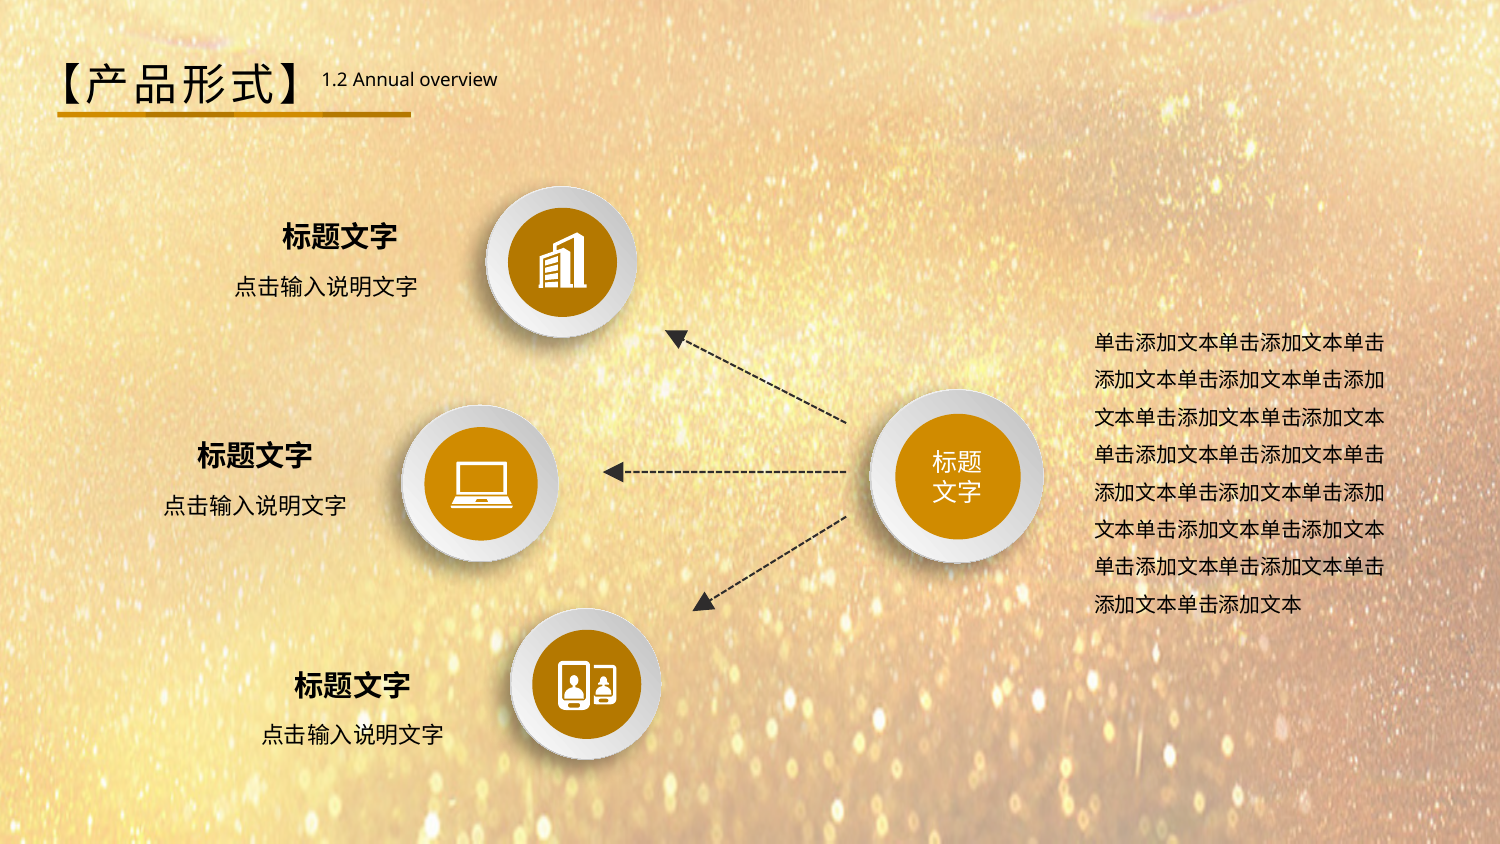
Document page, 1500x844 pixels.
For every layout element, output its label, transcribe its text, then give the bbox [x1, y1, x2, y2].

text_box 单击添加文本单击添加文本单击添加文本单击添加文本单击添加文本单击添加文本单击添加文本单击添加文本单击添加文本单击添加文本单击添加文本单击添加文本单击添加文本单击添加文本单击添加文本单击添加文本单击添加文本单击添加文本 [1079, 309, 1411, 699]
text_box [679, 330, 699, 349]
text_box 标题文字 [146, 437, 365, 473]
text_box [509, 608, 662, 760]
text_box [869, 389, 1044, 564]
text_box 点击输入说明文字 [228, 272, 426, 301]
text_box [602, 461, 624, 483]
text_box 标题文字 [257, 666, 449, 702]
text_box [22, 22, 516, 118]
text_box 点击输入说明文字 [257, 721, 449, 749]
text_box [692, 589, 727, 612]
text_box 标题文字 [255, 218, 426, 254]
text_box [485, 186, 637, 338]
text_box 点击输入说明文字 [159, 491, 352, 519]
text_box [401, 404, 559, 563]
